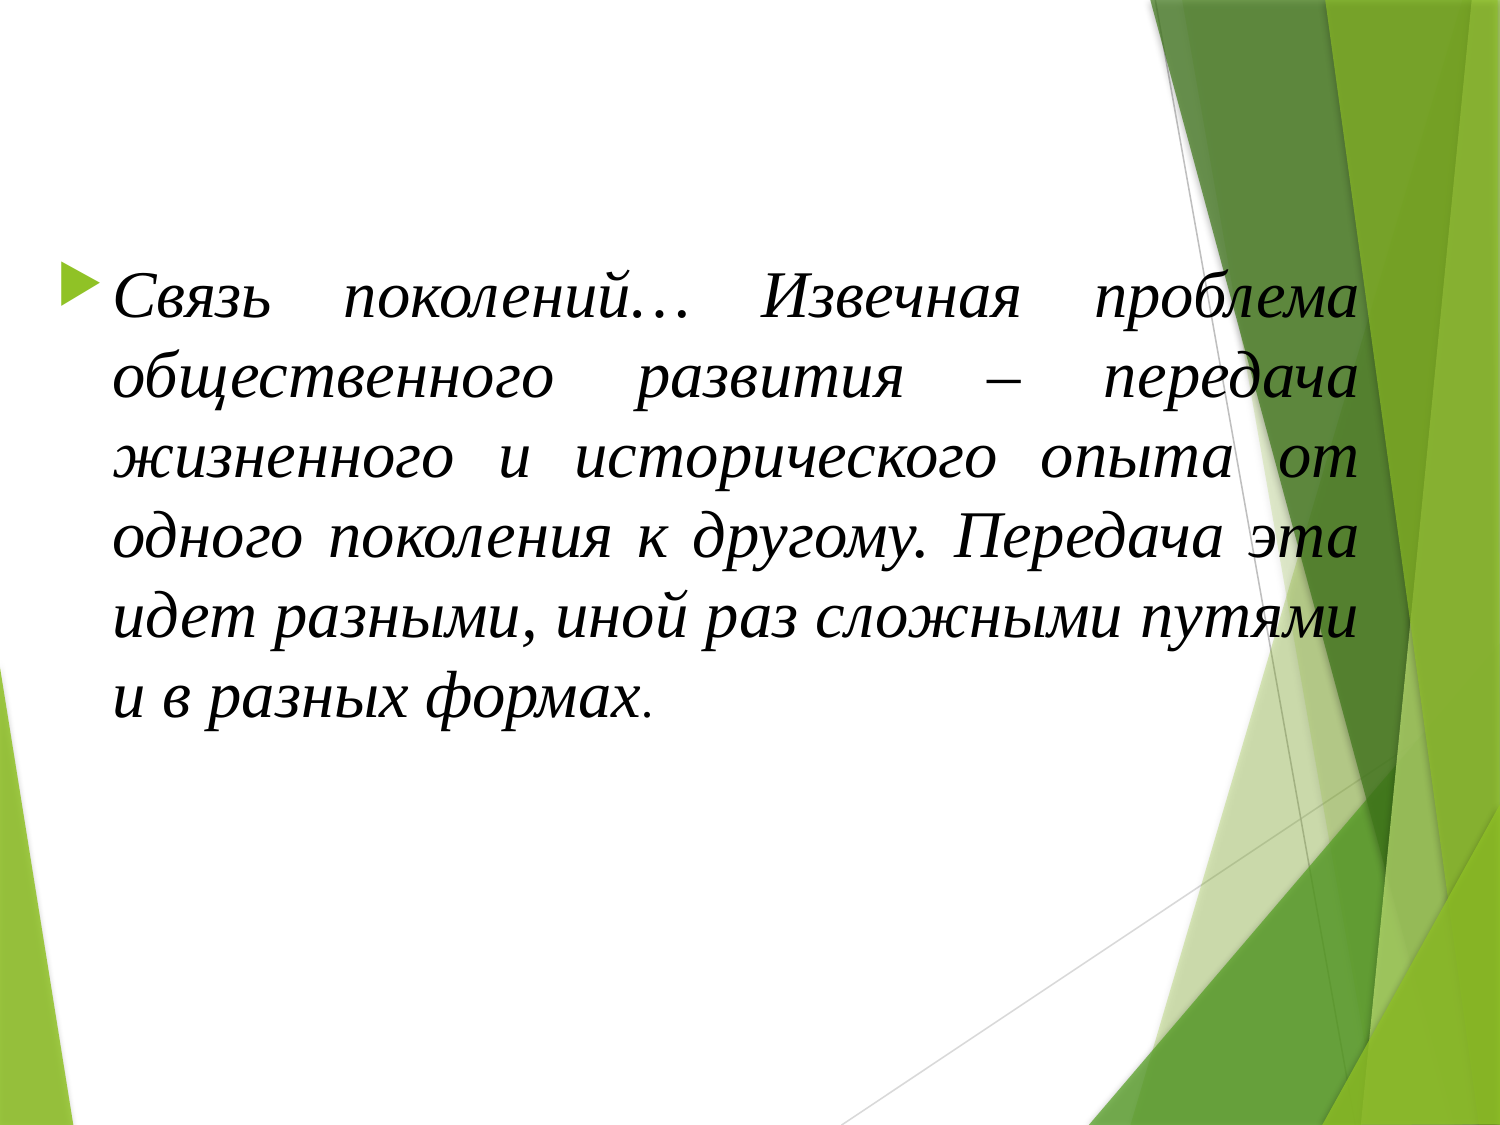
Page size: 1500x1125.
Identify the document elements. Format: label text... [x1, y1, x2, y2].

list Связь поколений… Извечная проблема общественного развития – передача жизненного и исторического опыта от одного поколения к другому. Передача эта идет разными, иной раз сложными путями и в разных формах. [41, 243, 1377, 752]
